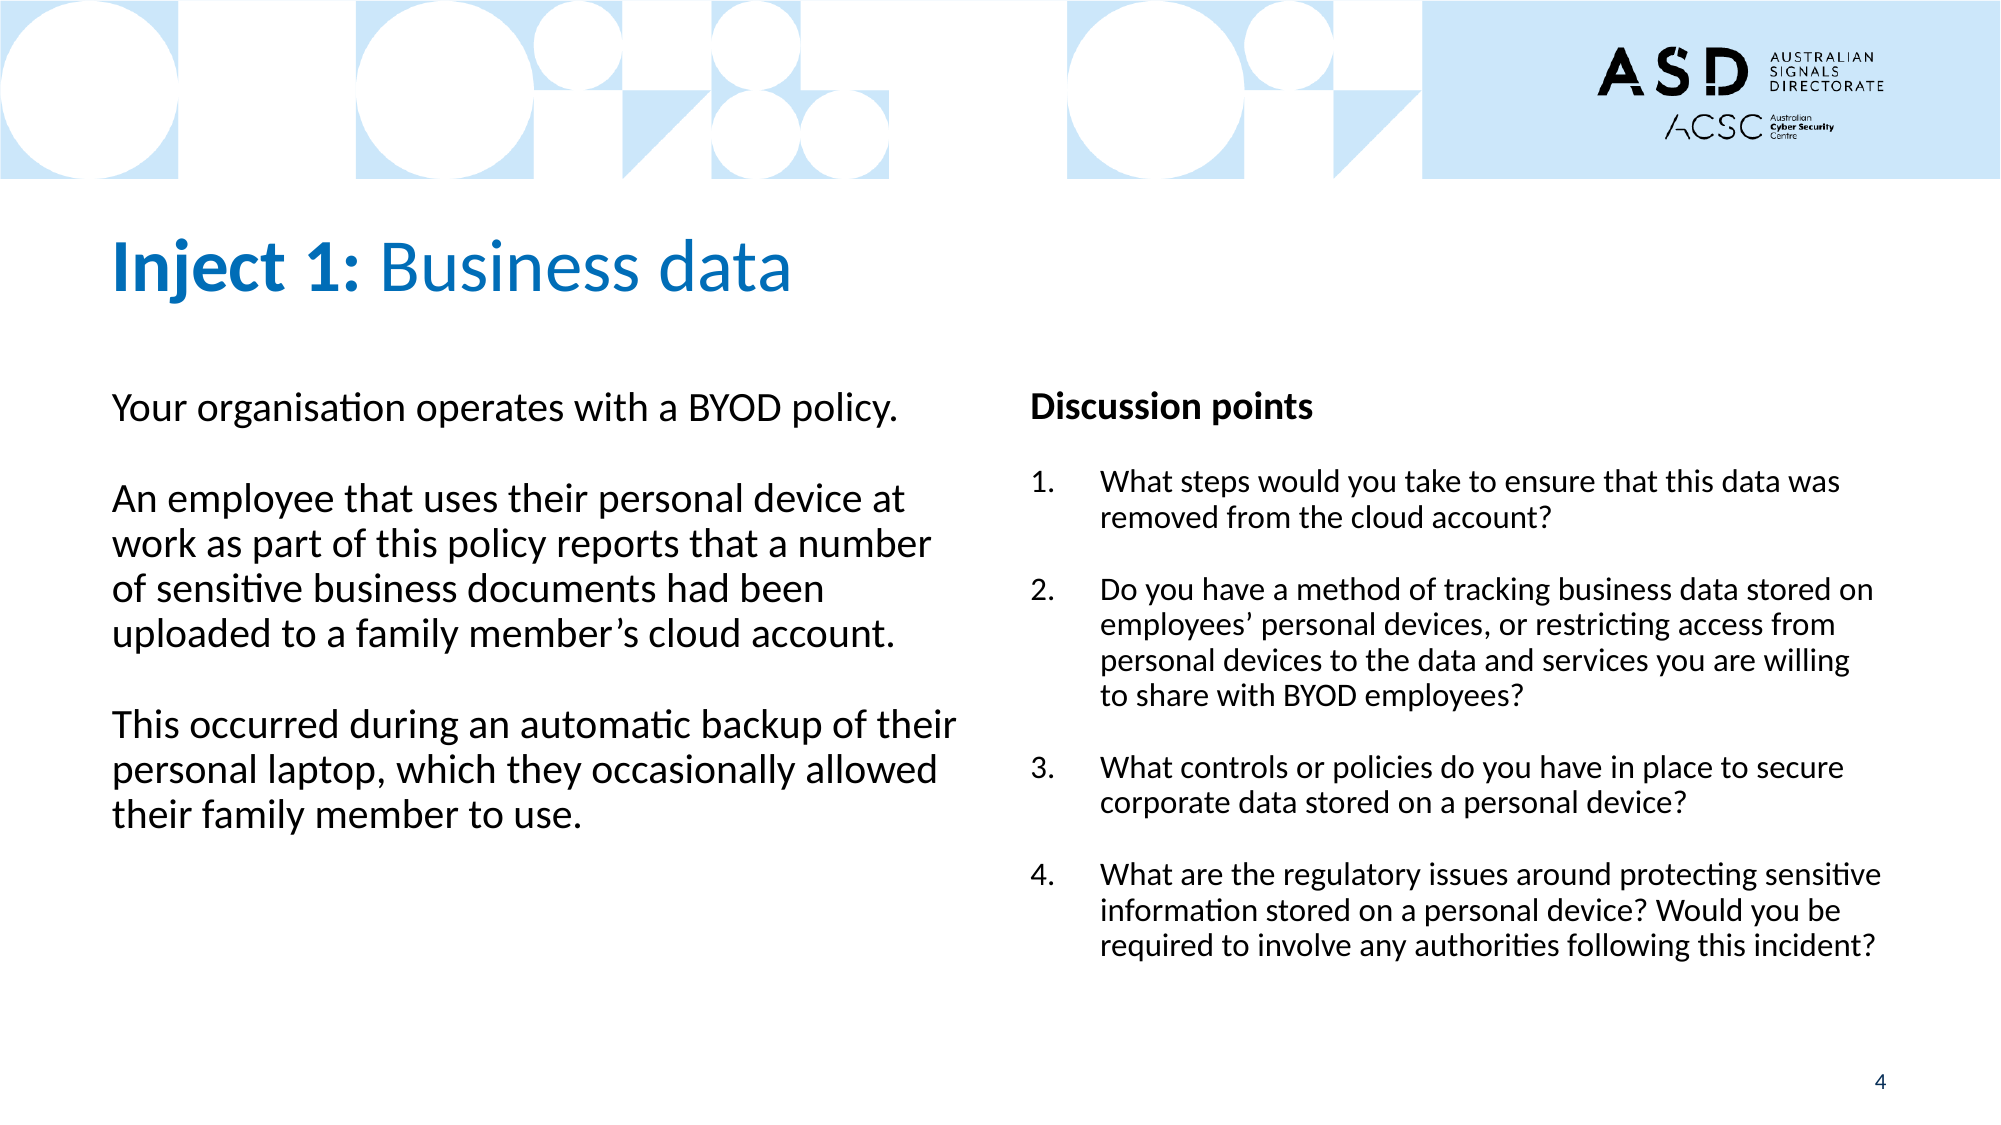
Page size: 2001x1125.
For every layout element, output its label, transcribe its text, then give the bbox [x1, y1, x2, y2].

slide_number 4 [1799, 1050, 1902, 1111]
picture [0, 0, 2001, 179]
title Inject 1: Business data [96, 207, 1902, 328]
list Your organisation operates with a BYOD policy. An employee that uses their personal device at work as part of this policy reports that a number of sensitive business documents had been uploaded to a family member’s cloud account. This occurred during an automatic backup of their personal laptop, which they occasionally allowed their family member to use. [96, 378, 983, 1007]
list Discussion points What steps would you take to ensure that this data was removed from the cloud account? Do you have a method of tracking business data stored on employees’ personal devices, or restricting access from personal devices to the data and services you are willing to share with BYOD employees? What controls or policies do you have in place to secure corporate data stored on a personal device? What are the regulatory issues around protecting sensitive information stored on a personal device? Would you be required to involve any authorities following this incident? [1015, 378, 1902, 1007]
